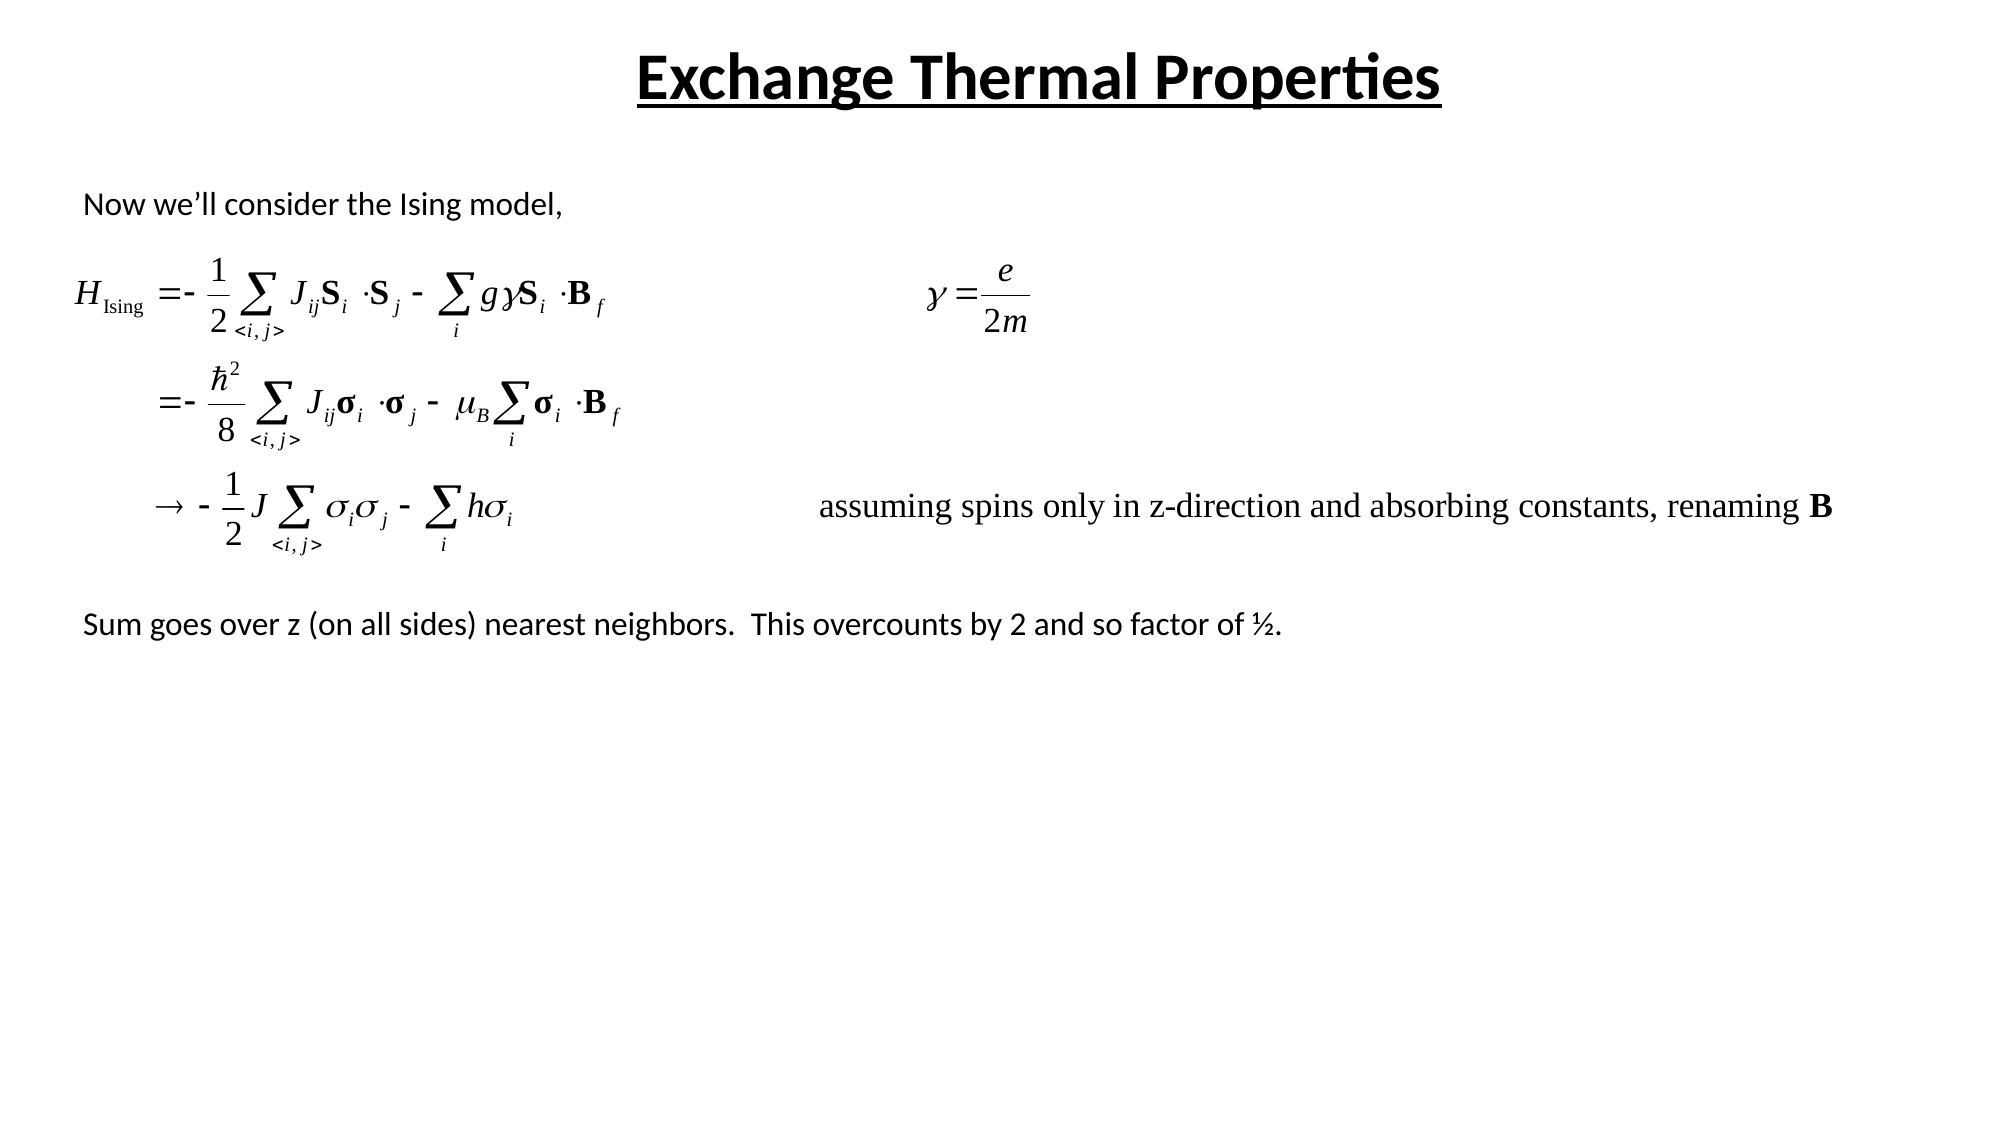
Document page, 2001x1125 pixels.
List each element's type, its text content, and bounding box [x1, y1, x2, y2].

text_box Sum goes over z (on all sides) nearest neighbors. This overcounts by 2 and so factor of ½. [68, 595, 1358, 650]
text_box Now we’ll consider the Ising model, [68, 174, 618, 230]
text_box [68, 246, 1841, 563]
text_box Exchange Thermal Properties [621, 25, 1457, 121]
